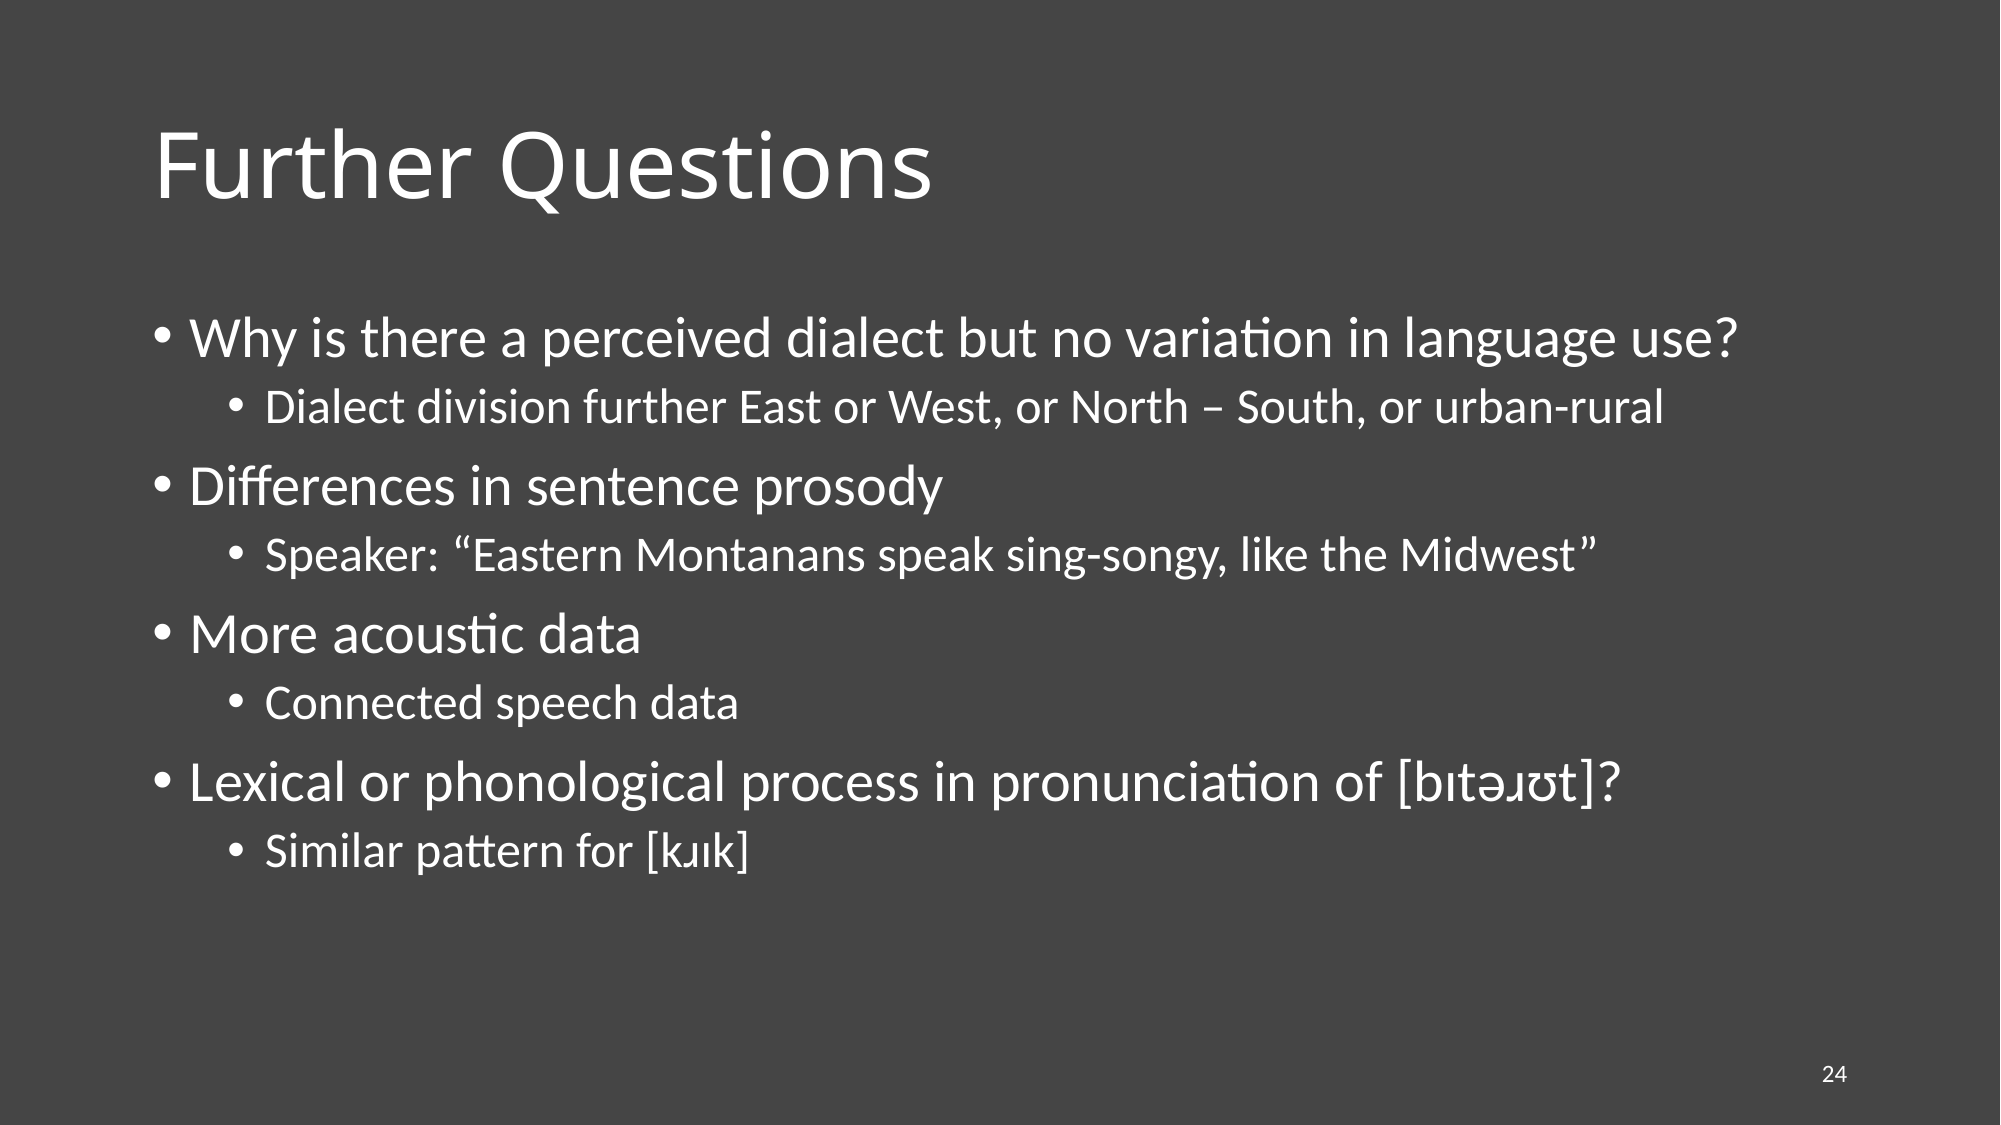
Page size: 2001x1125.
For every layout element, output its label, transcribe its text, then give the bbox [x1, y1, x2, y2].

slide_number 24 [1412, 1042, 1863, 1103]
list Why is there a perceived dialect but no variation in language use? Dialect division further East or West, or North – South, or urban-rural Differences in sentence prosody Speaker: “Eastern Montanans speak sing-songy, like the Midwest” More acoustic data Connected speech data Lexical or phonological process in pronunciation of [bɪtəɹʊt]? Similar pattern for [kɹɪk] [137, 299, 1863, 1014]
title Further Questions [137, 59, 1863, 278]
